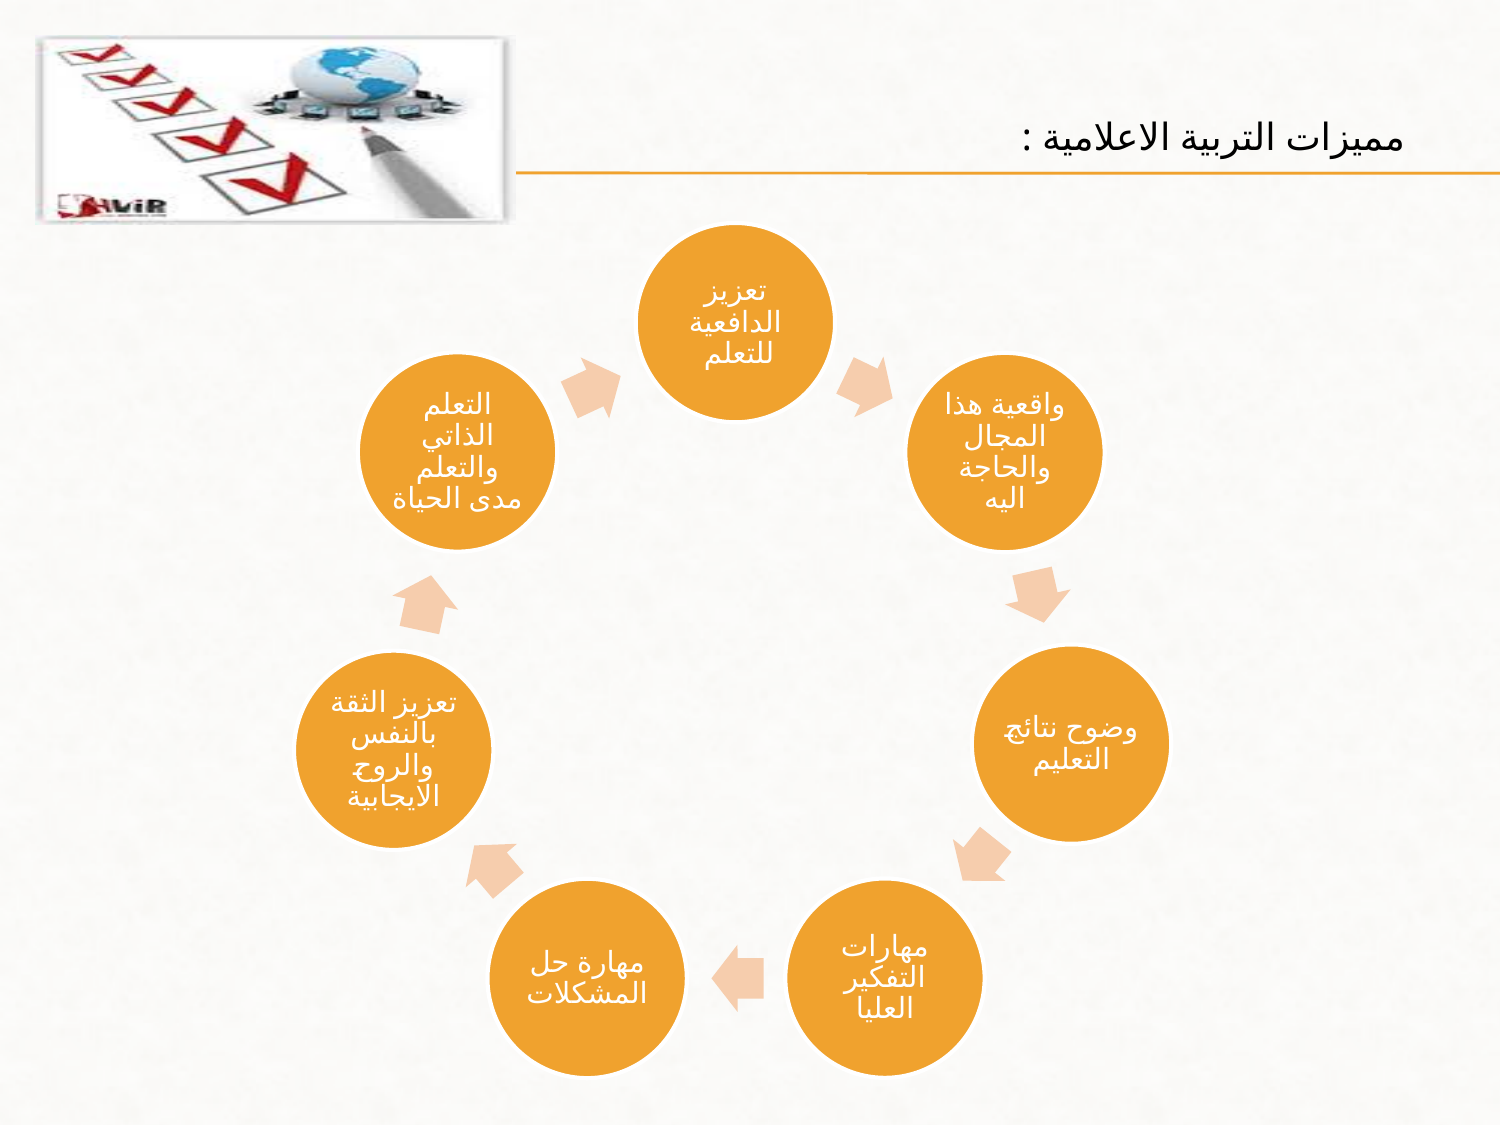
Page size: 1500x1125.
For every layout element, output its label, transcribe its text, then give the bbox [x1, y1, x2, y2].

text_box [17, 222, 1454, 1079]
picture [34, 34, 516, 226]
text_box مميزات التربية الاعلامية : [996, 105, 1421, 166]
